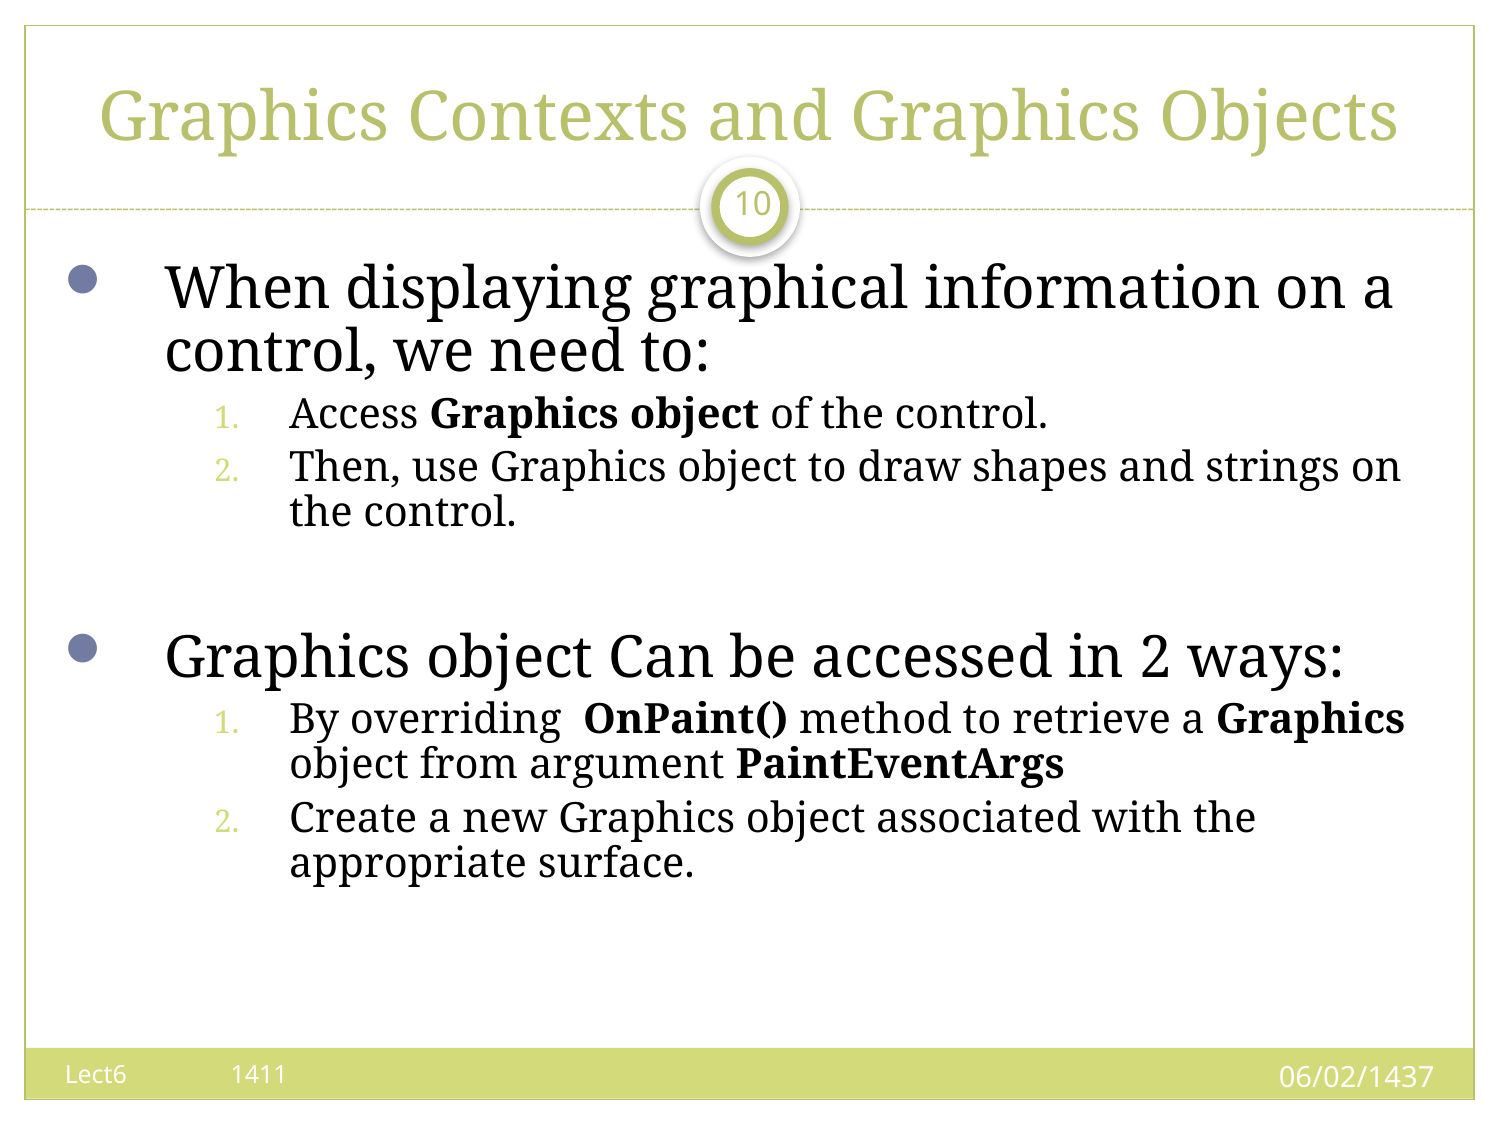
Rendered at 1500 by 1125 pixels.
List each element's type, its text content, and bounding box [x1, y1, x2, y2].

title Graphics Contexts and Graphics Objects [49, 37, 1450, 162]
slide_number 10 [715, 168, 791, 241]
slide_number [950, 1050, 1450, 1111]
list When displaying graphical information on a control, we need to: Access Graphics object of the control. Then, use Graphics object to draw shapes and strings on the control. Graphics object Can be accessed in 2 ways: By overriding OnPaint() method to retrieve a Graphics object from argument PaintEventArgs Create a new Graphics object associated with the appropriate surface. [49, 250, 1445, 1001]
footer Lect6 1411 [50, 1051, 638, 1112]
